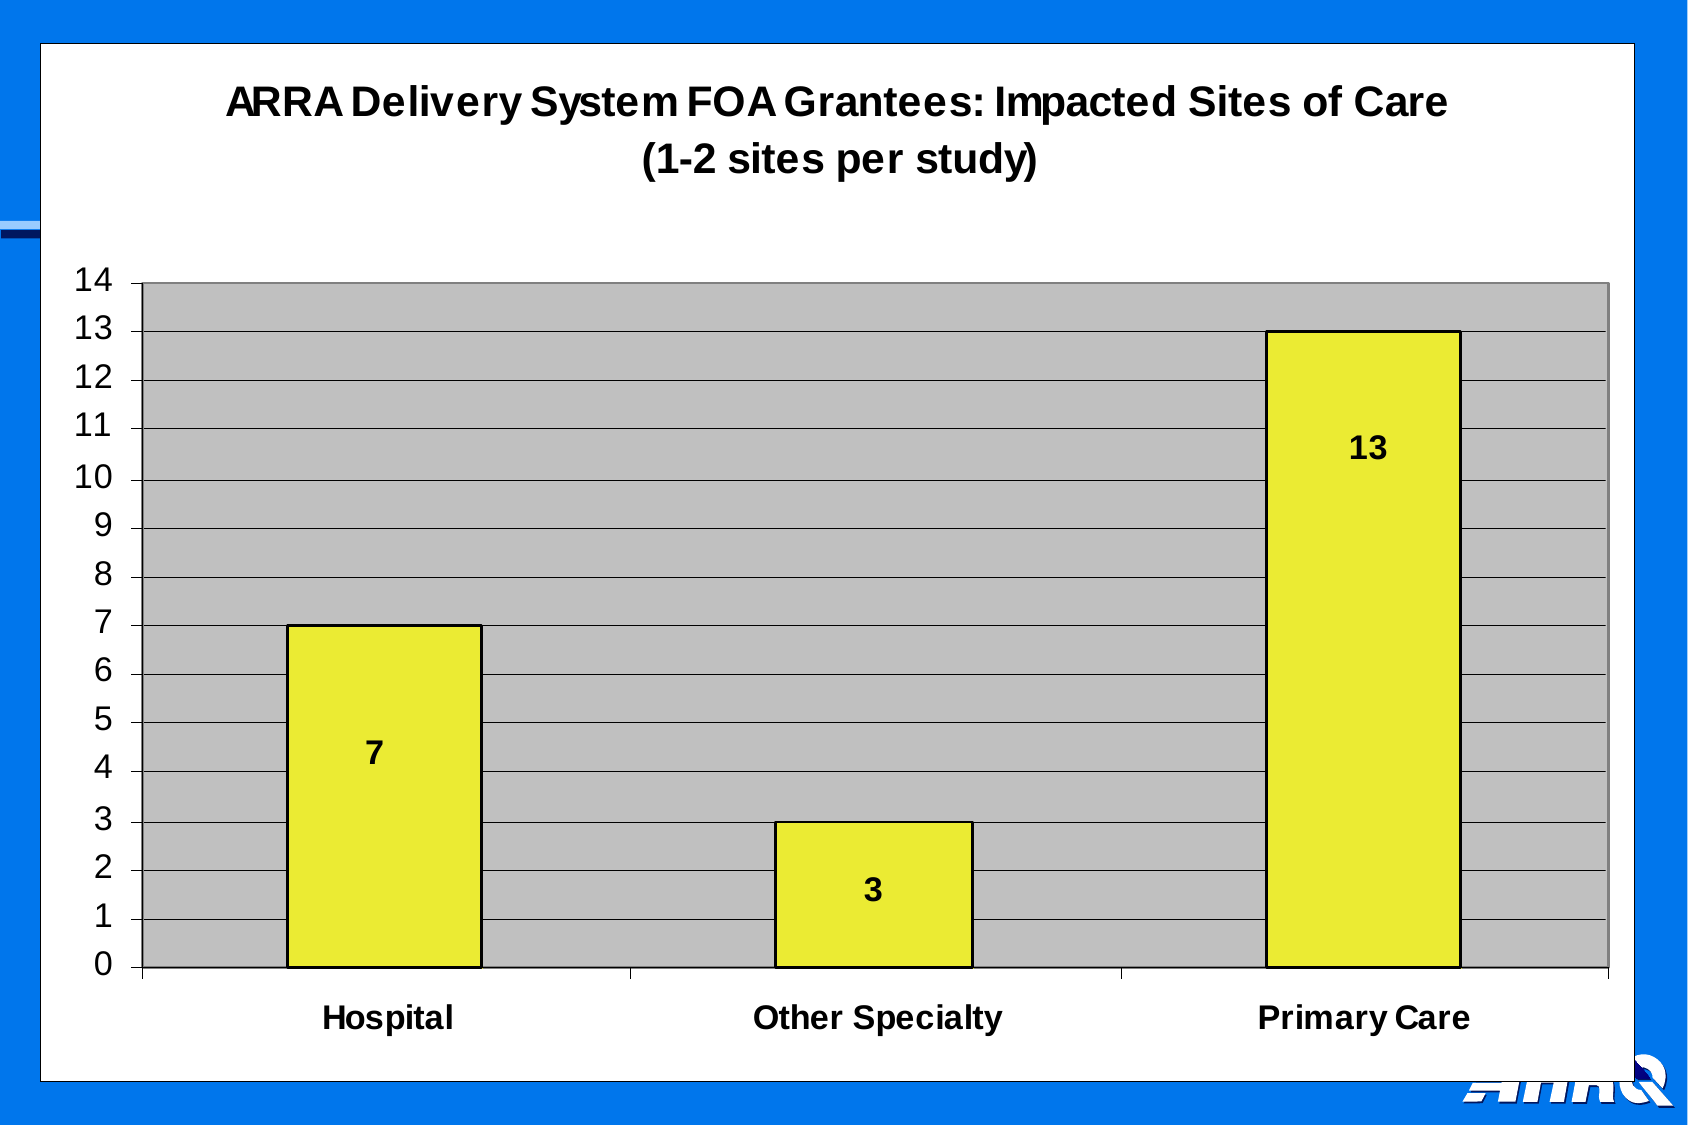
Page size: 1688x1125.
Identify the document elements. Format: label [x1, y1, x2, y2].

list [25, 28, 1652, 1096]
